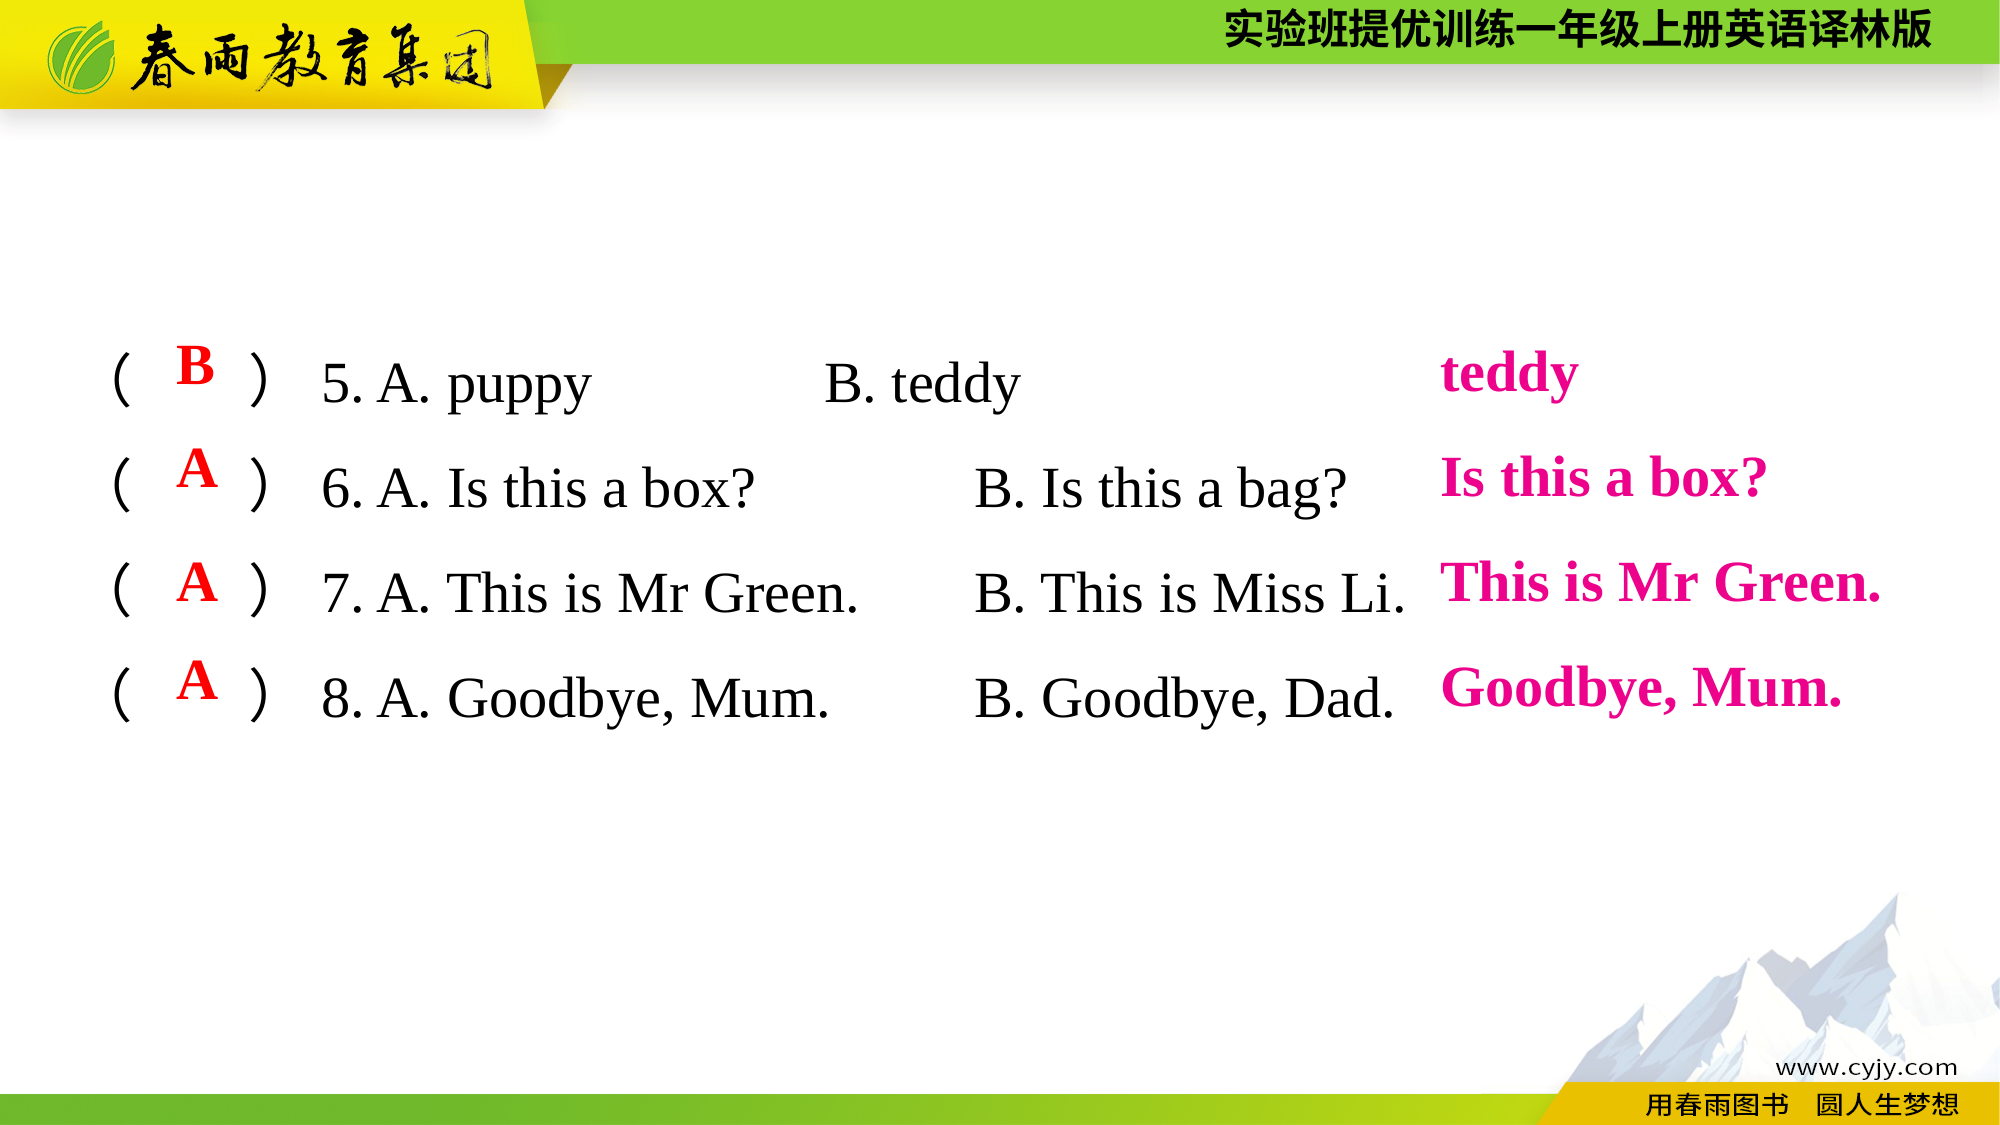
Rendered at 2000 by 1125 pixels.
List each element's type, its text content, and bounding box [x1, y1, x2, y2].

picture [0, 0, 2000, 1125]
text_box A [161, 422, 234, 507]
text_box teddy Is this a box? This is Mr Green. Goodbye, Mum. [1425, 290, 2000, 726]
text_box A [161, 633, 234, 719]
list （ ）5. A. puppy B. teddy （ ）6. A. Is this a box? B. Is this a bag? （ ）7. A. This is Mr Green. B. This is Miss Li. （ ）8. A. Goodbye, Mum. B. Goodbye, Dad. [59, 302, 1944, 728]
text_box A [161, 535, 234, 621]
text_box B [146, 318, 230, 404]
